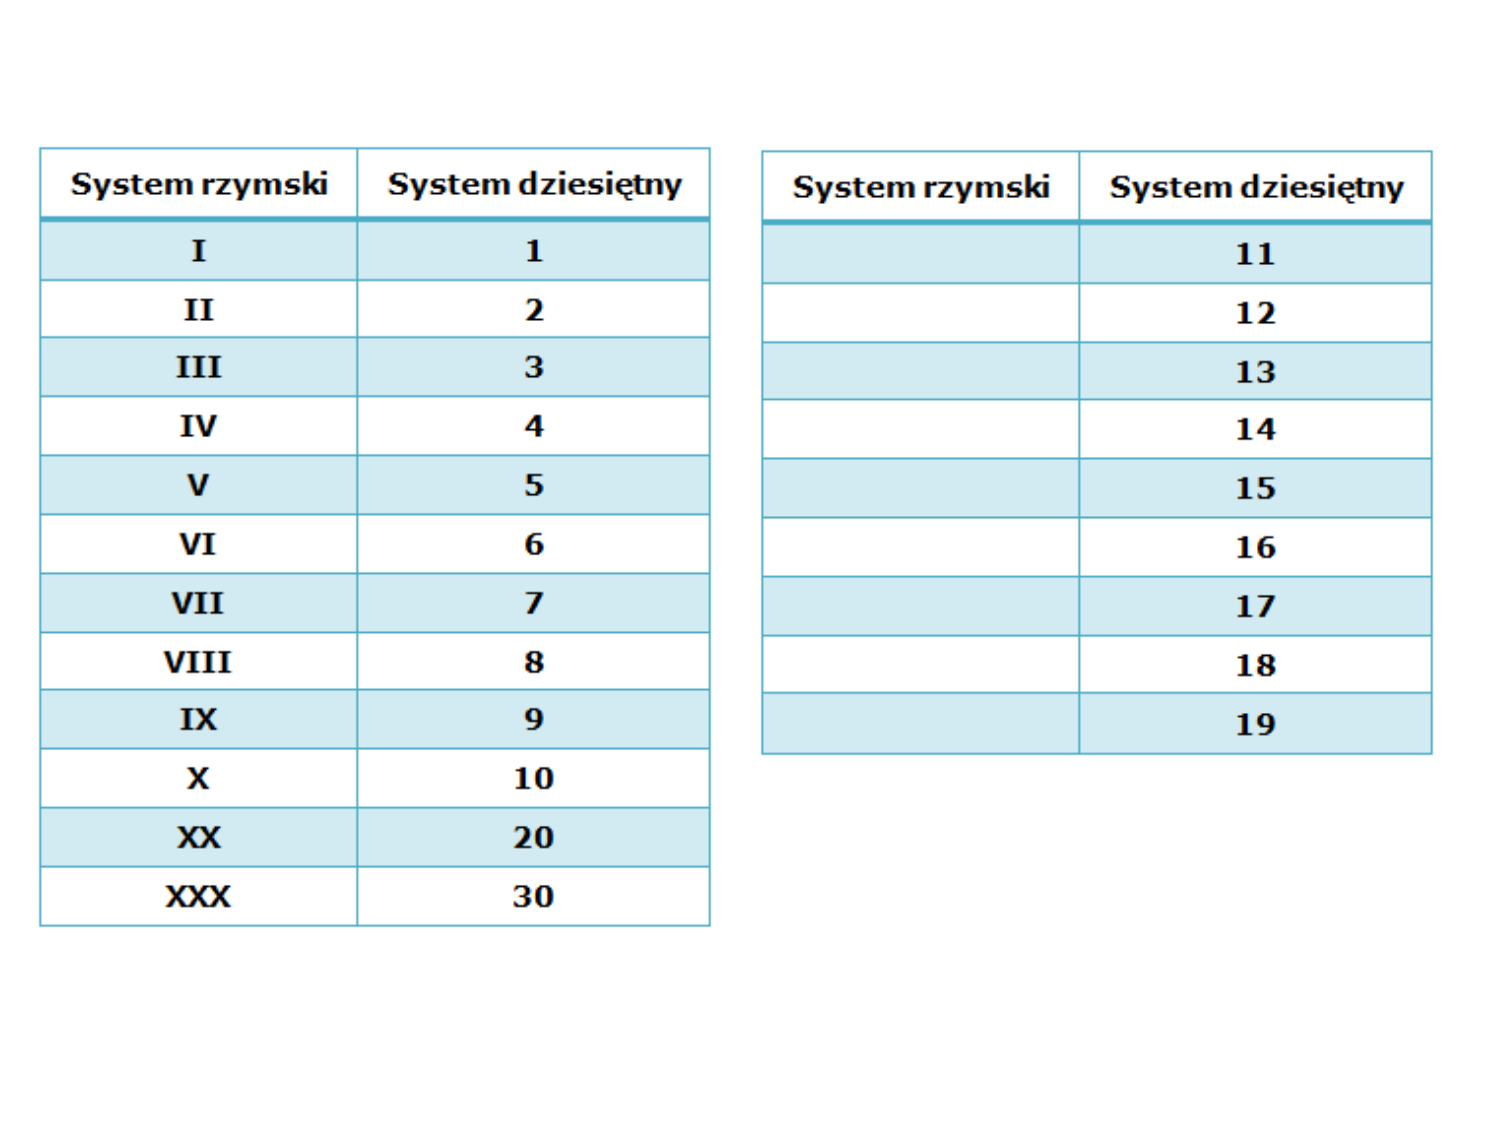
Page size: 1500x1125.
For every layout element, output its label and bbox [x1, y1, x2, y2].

picture [747, 136, 1450, 776]
picture [22, 132, 727, 941]
